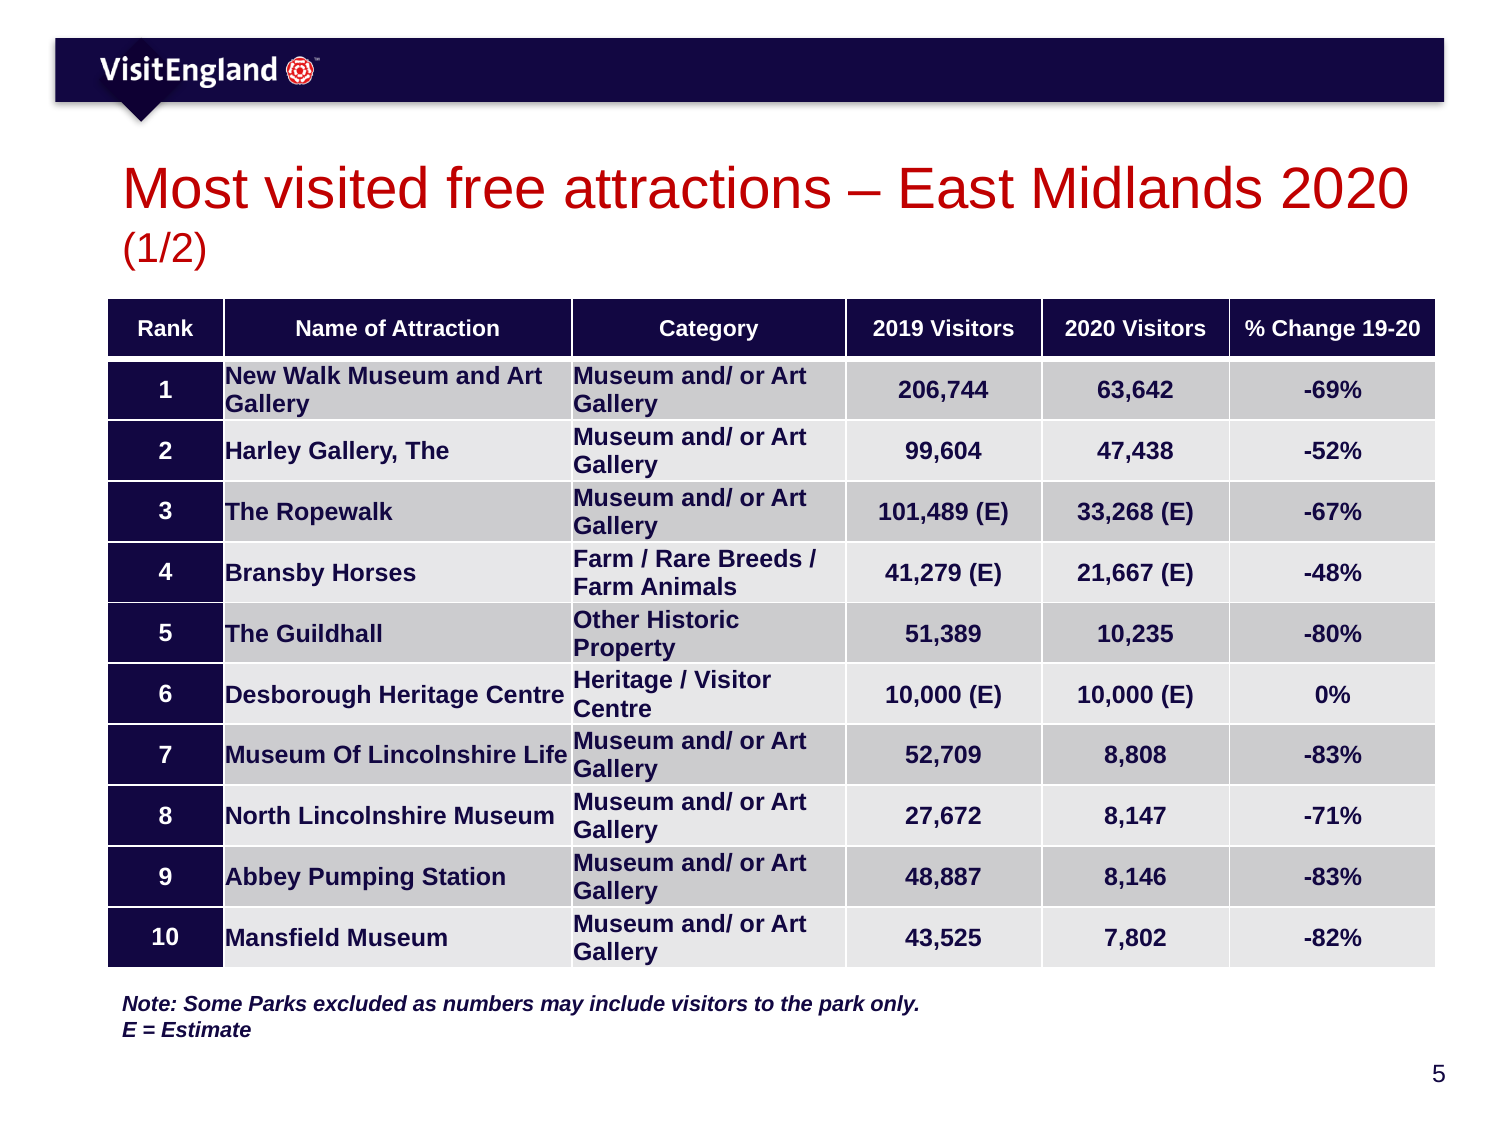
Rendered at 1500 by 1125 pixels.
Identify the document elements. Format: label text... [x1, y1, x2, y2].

table_header 2020 Visitors [1043, 299, 1229, 356]
table_cell Abbey Pumping Station [225, 847, 571, 906]
table_cell 101,489 (E) [847, 482, 1041, 541]
picture [95, 56, 322, 88]
table_cell Other Historic Property [573, 603, 845, 662]
table_header Name of Attraction [225, 299, 571, 356]
table_cell Museum and/ or Art Gallery [573, 847, 845, 906]
table_cell 51,389 [847, 603, 1041, 662]
table_cell 99,604 [847, 421, 1041, 480]
text_box Note: Some Parks excluded as numbers may include visitors to the park only. E = Estimate [107, 982, 1405, 1050]
table_cell Museum and/ or Art Gallery [573, 908, 845, 967]
table_cell 3 [108, 482, 223, 541]
table_cell -83% [1230, 847, 1435, 906]
table_cell Museum and/ or Art Gallery [573, 786, 845, 845]
table_cell 7,802 [1043, 908, 1229, 967]
table_cell 41,279 (E) [847, 543, 1041, 602]
table_cell -83% [1230, 725, 1435, 784]
table_cell Heritage / Visitor Centre [573, 664, 845, 723]
table_cell 8,147 [1043, 786, 1229, 845]
table_cell 8,146 [1043, 847, 1229, 906]
table_cell 206,744 [847, 362, 1041, 419]
table_cell Harley Gallery, The [225, 421, 571, 480]
table_cell 10,235 [1043, 603, 1229, 662]
table_cell Farm / Rare Breeds / Farm Animals [573, 543, 845, 602]
table_cell -48% [1230, 543, 1435, 602]
table_header 2019 Visitors [847, 299, 1041, 356]
table_cell The Guildhall [225, 603, 571, 662]
table_header Category [573, 299, 845, 356]
table_cell -67% [1230, 482, 1435, 541]
table_cell Desborough Heritage Centre [225, 664, 571, 723]
title Most visited free attractions – East Midlands 2020 (1/2) [107, 143, 1445, 276]
table_cell 21,667 (E) [1043, 543, 1229, 602]
table_cell Museum and/ or Art Gallery [573, 482, 845, 541]
table_cell Museum and/ or Art Gallery [573, 725, 845, 784]
table_cell Bransby Horses [225, 543, 571, 602]
table_cell 10 [108, 908, 223, 967]
table_cell -52% [1230, 421, 1435, 480]
table_header Rank [108, 299, 223, 356]
table_cell Mansfield Museum [225, 908, 571, 967]
table_cell 43,525 [847, 908, 1041, 967]
table_cell 5 [108, 603, 223, 662]
table_cell -82% [1230, 908, 1435, 967]
table_cell 10,000 (E) [1043, 664, 1229, 723]
table_cell Museum and/ or Art Gallery [573, 421, 845, 480]
table_cell -71% [1230, 786, 1435, 845]
table_cell 33,268 (E) [1043, 482, 1229, 541]
table_cell -69% [1230, 362, 1435, 419]
table_cell 52,709 [847, 725, 1041, 784]
table_cell 6 [108, 664, 223, 723]
table_cell 7 [108, 725, 223, 784]
table_cell 9 [108, 847, 223, 906]
table_cell 2 [108, 421, 223, 480]
table_cell 1 [108, 362, 223, 419]
table_cell North Lincolnshire Museum [225, 786, 571, 845]
table_cell 8,808 [1043, 725, 1229, 784]
table_cell 27,672 [847, 786, 1041, 845]
table_cell -80% [1230, 603, 1435, 662]
table_cell New Walk Museum and Art Gallery [225, 362, 571, 419]
table_cell 63,642 [1043, 362, 1229, 419]
table_cell 47,438 [1043, 421, 1229, 480]
table_cell 0% [1230, 664, 1435, 723]
table_cell 10,000 (E) [847, 664, 1041, 723]
table_cell Museum and/ or Art Gallery [573, 362, 845, 419]
table_header % Change 19-20 [1230, 299, 1435, 356]
table_cell The Ropewalk [225, 482, 571, 541]
table_cell 8 [108, 786, 223, 845]
table_cell 48,887 [847, 847, 1041, 906]
table_cell Museum Of Lincolnshire Life [225, 725, 571, 784]
table_cell 4 [108, 543, 223, 602]
